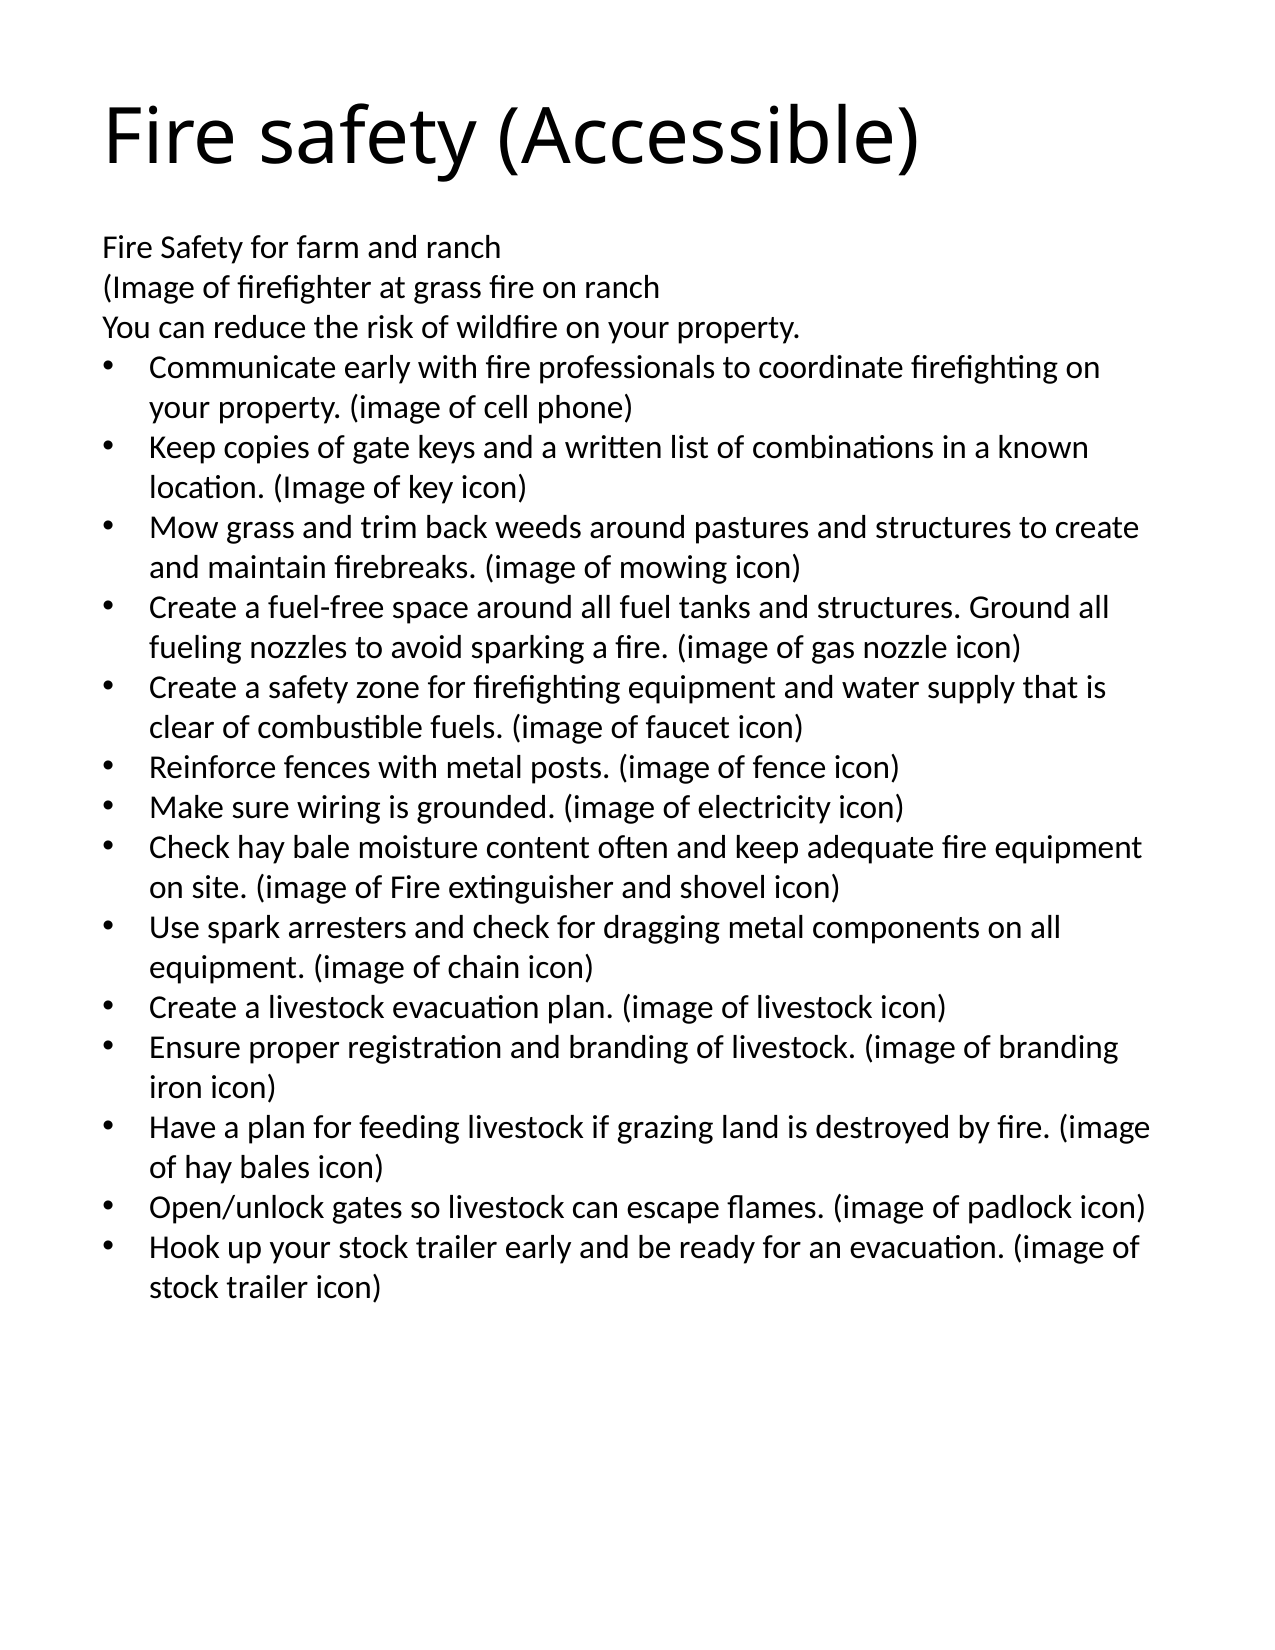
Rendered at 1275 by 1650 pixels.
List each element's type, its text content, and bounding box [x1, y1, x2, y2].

title Fire safety (Accessible) [87, 87, 1188, 189]
text_box Fire Safety for farm and ranch (Image of firefighter at grass fire on ranch You can reduce the risk of wildfire on your property. Communicate early with fire professionals to coordinate firefighting on your property. (image of cell phone) Keep copies of gate keys and a written list of combinations in a known location. (Image of key icon) Mow grass and trim back weeds around pastures and structures to create and maintain firebreaks. (image of mowing icon) Create a fuel-free space around all fuel tanks and structures. Ground all fueling nozzles to avoid sparking a fire. (image of gas nozzle icon) Create a safety zone for firefighting equipment and water supply that is clear of combustible fuels. (image of faucet icon) Reinforce fences with metal posts. (image of fence icon) Make sure wiring is grounded. (image of electricity icon) Check hay bale moisture content often and keep adequate fire equipment on site. (image of Fire extinguisher and shovel icon) Use spark arresters and check for dragging metal components on all equipment. (image of chain icon) Create a livestock evacuation plan. (image of livestock icon) Ensure proper registration and branding of livestock. (image of branding iron icon) Have a plan for feeding livestock if grazing land is destroyed by fire. (image of hay bales icon) Open/unlock gates so livestock can escape flames. (image of padlock icon) Hook up your stock trailer early and be ready for an evacuation. (image of stock trailer icon) [87, 217, 1173, 1313]
